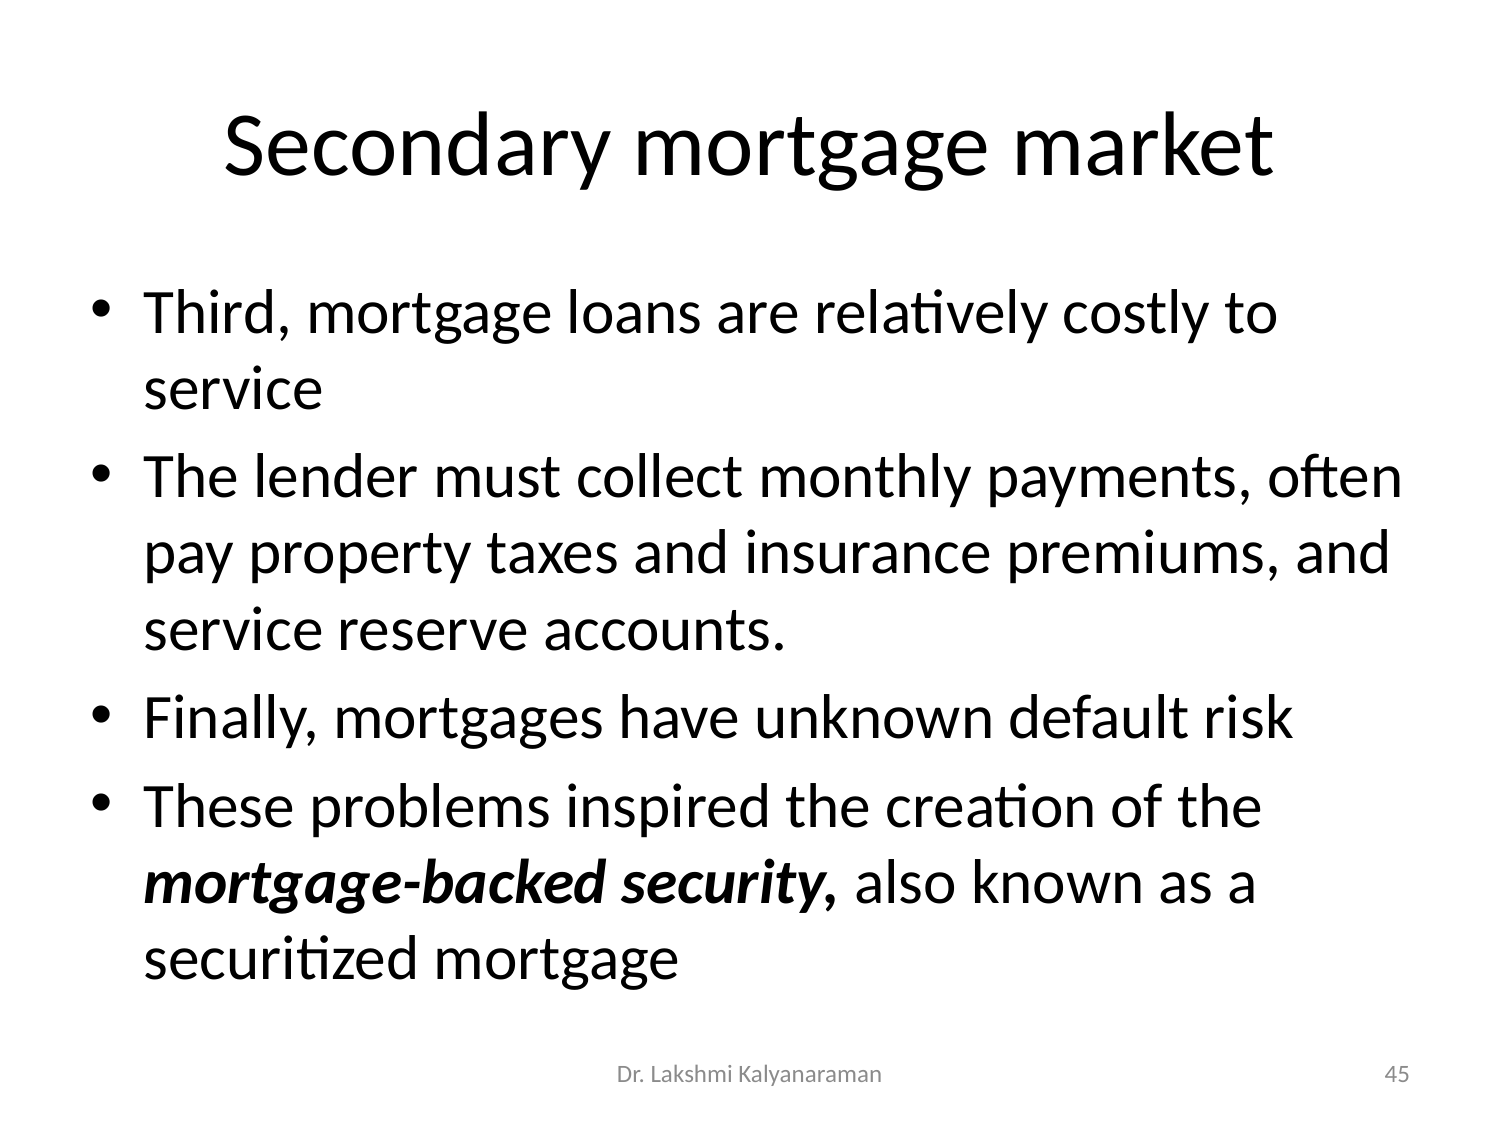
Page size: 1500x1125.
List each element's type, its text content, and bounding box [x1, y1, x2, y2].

footer Dr. Lakshmi Kalyanaraman [512, 1042, 988, 1103]
title Secondary mortgage market [75, 45, 1425, 233]
list Third, mortgage loans are relatively costly to service The lender must collect monthly payments, often pay property taxes and insurance premiums, and service reserve accounts. Finally, mortgages have unknown default risk These problems inspired the creation of the mortgage-backed security, also known as a securitized mortgage [75, 262, 1425, 1005]
slide_number 45 [1074, 1042, 1425, 1103]
